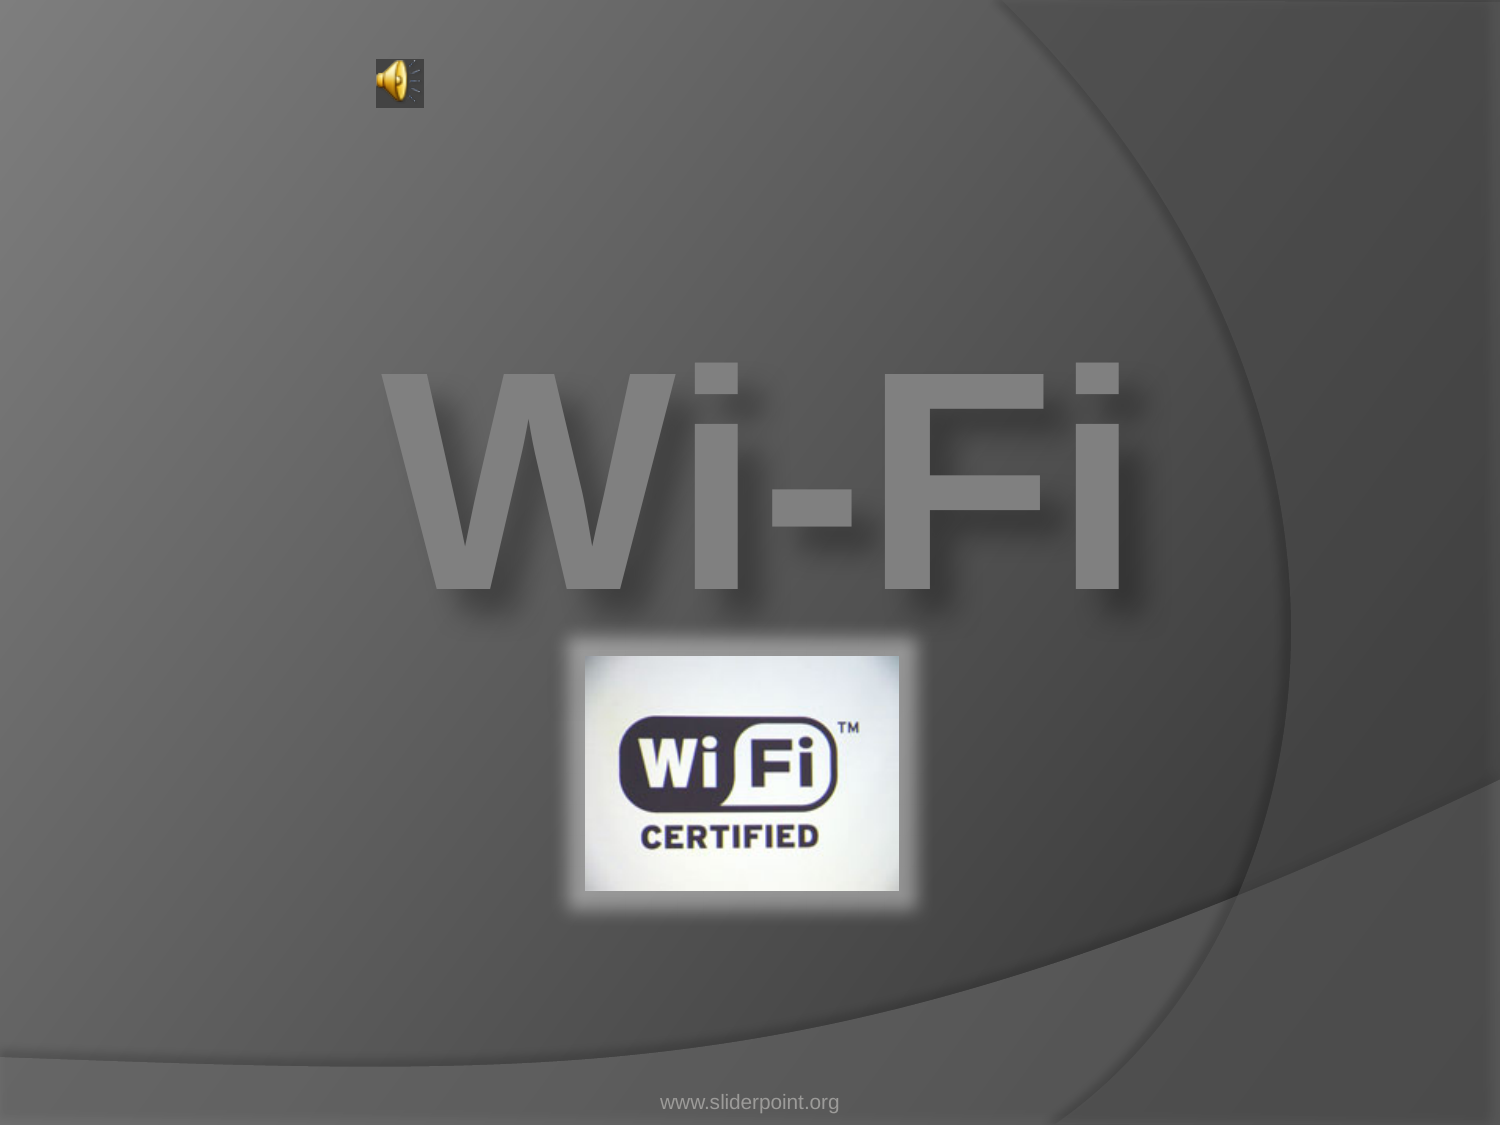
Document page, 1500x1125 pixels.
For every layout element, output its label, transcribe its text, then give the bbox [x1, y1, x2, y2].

picture [585, 656, 899, 891]
footer www.sliderpoint.org [512, 1053, 988, 1114]
title Wi-Fi [117, 269, 1407, 926]
picture [374, 58, 426, 109]
footer www.sliderpoint.org [563, 633, 922, 915]
footer www.sliderpoint.org [557, 627, 928, 921]
